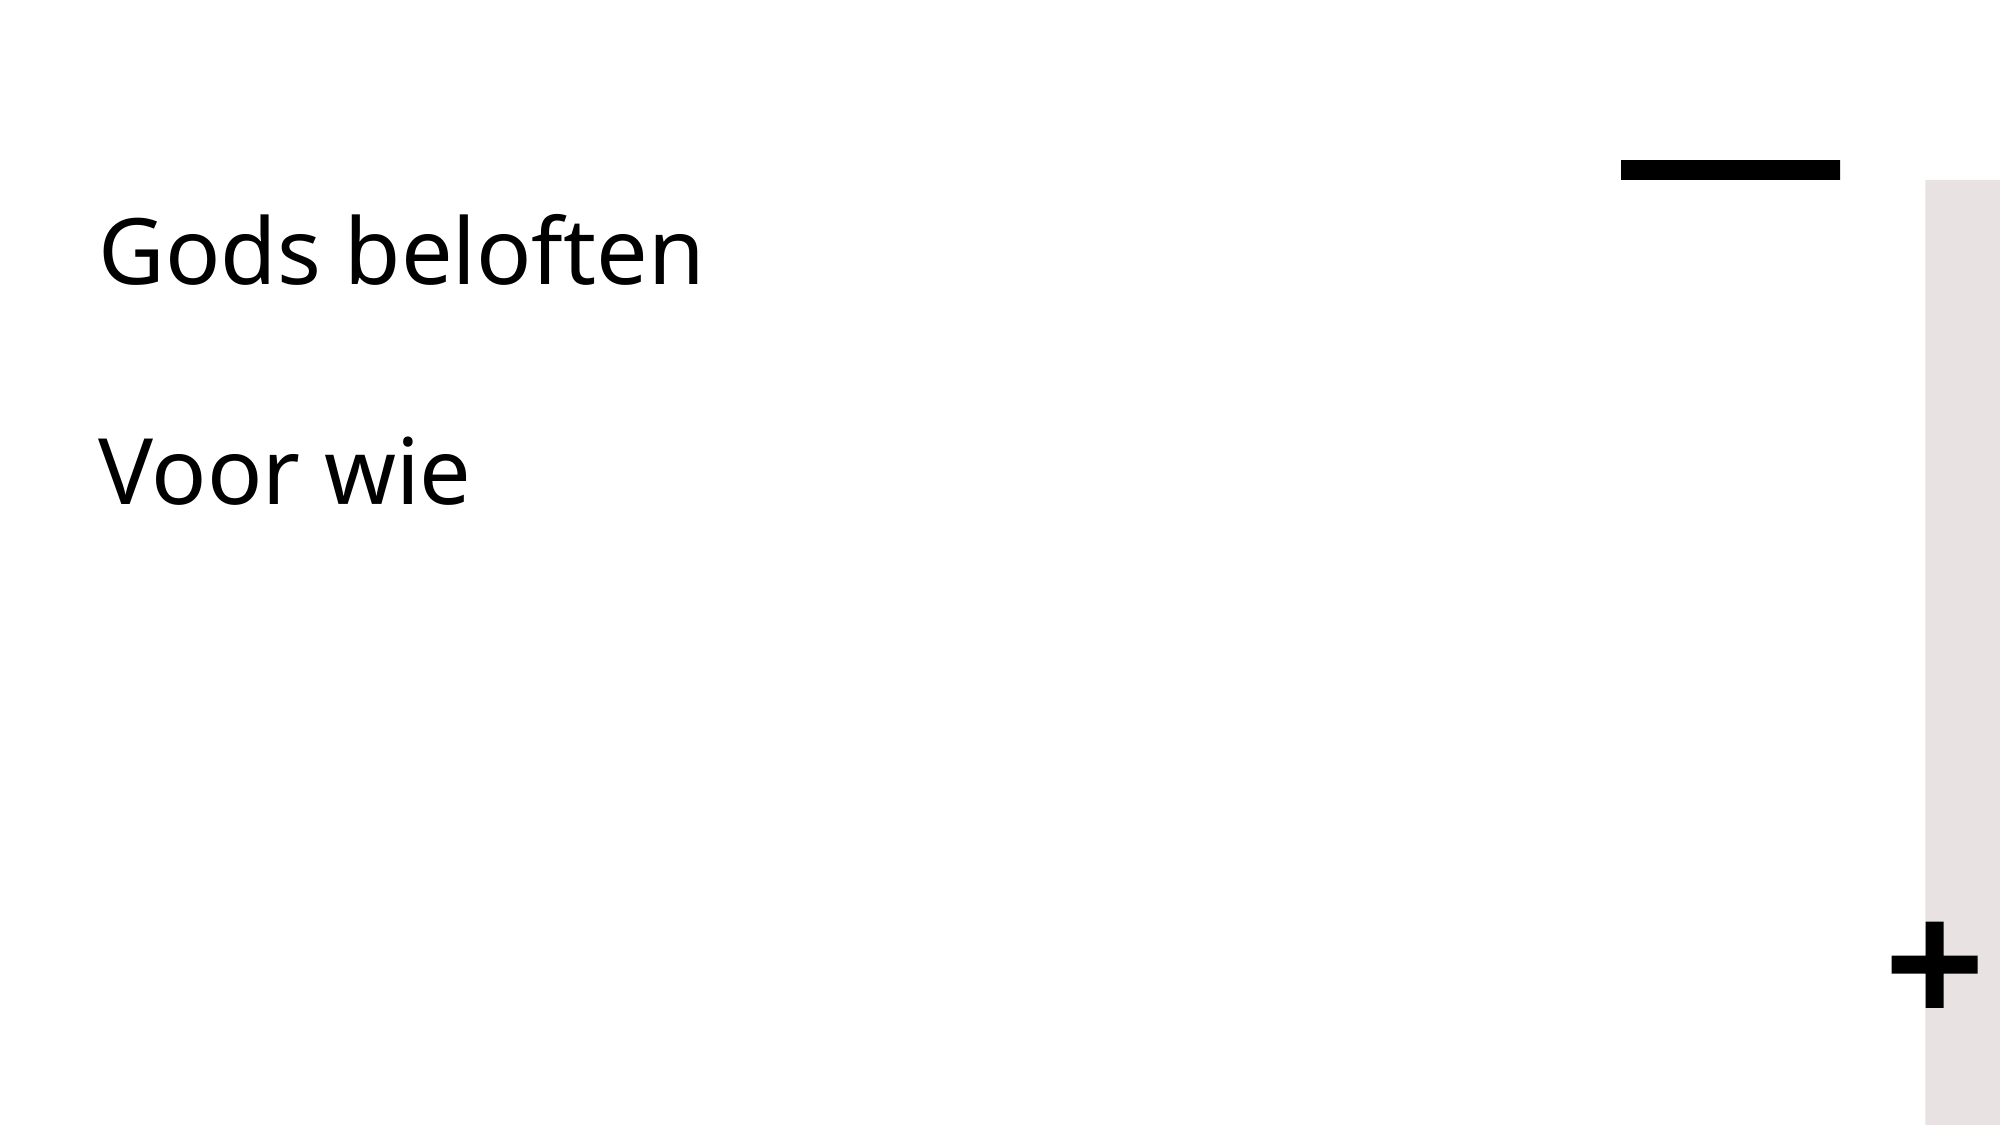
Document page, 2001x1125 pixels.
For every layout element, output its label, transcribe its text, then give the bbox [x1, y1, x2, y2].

title Gods beloften Voor wie [83, 185, 1440, 927]
